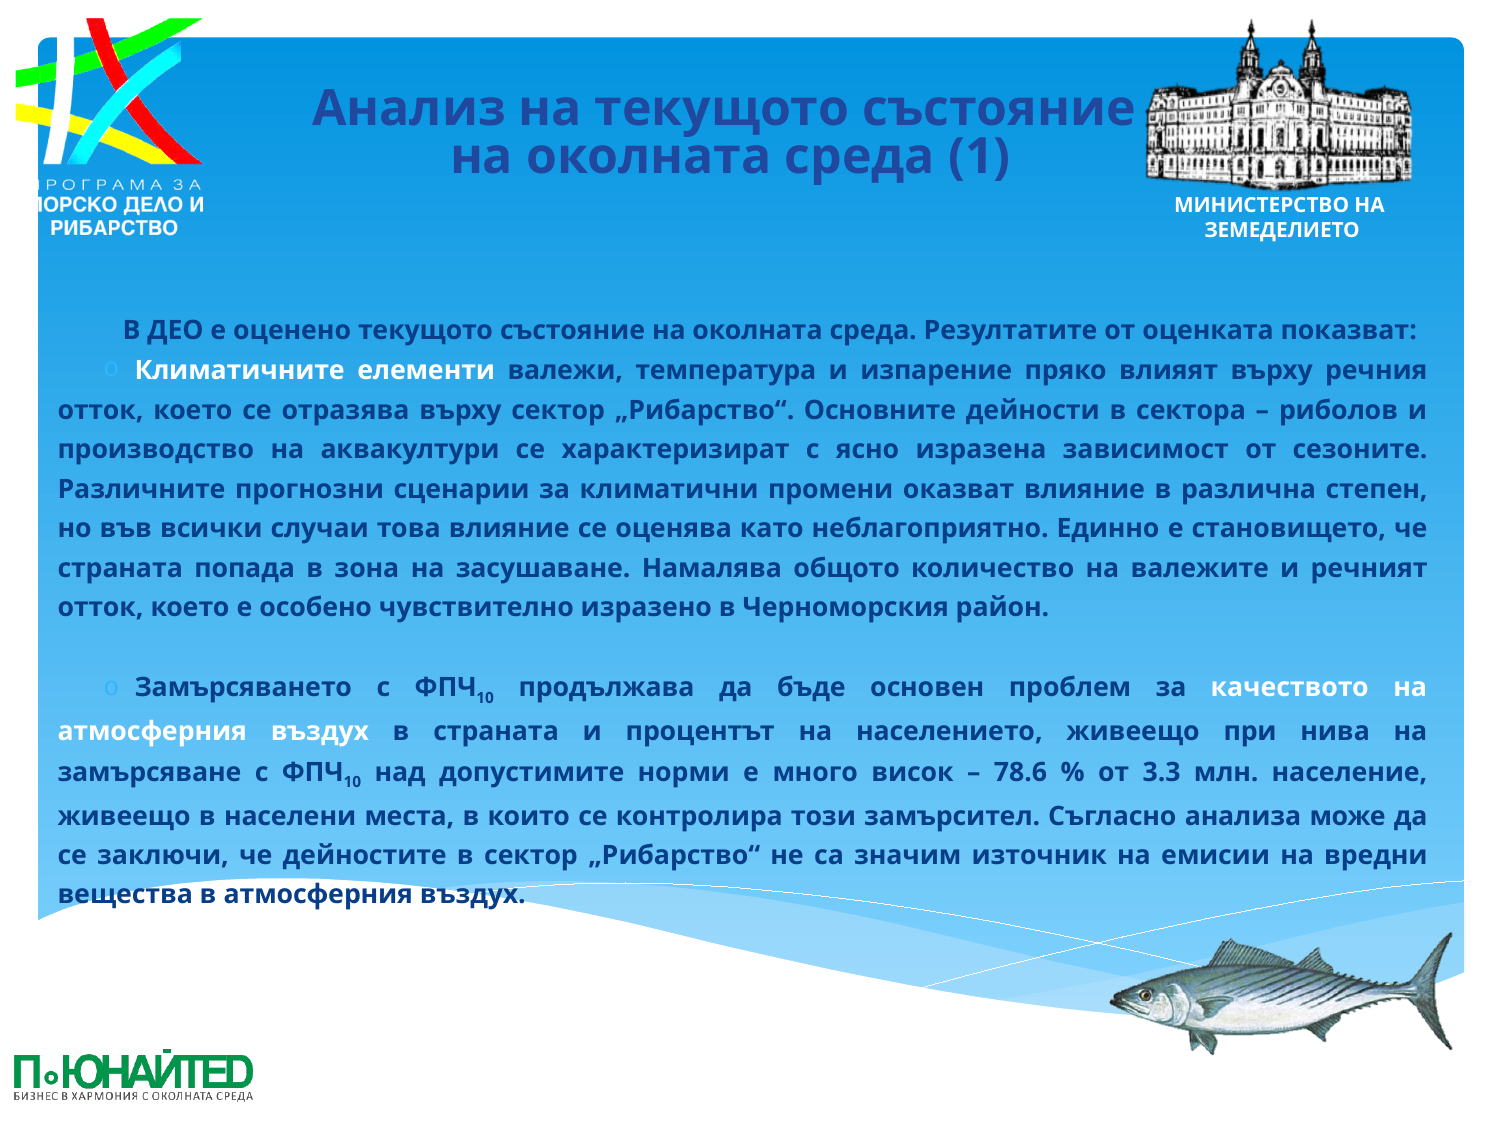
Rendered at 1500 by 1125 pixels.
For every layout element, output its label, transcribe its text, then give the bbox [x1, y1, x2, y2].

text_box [1088, 13, 1476, 250]
subtitle В ДЕО е оценено текущото състояние на околната среда. Резултатите от оценката показват: Климатичните елементи валежи, температура и изпарение пряко влияят върху речния отток, което се отразява върху сектор „Рибарство“. Основните дейности в сектора – риболов и производство на аквакултури се характеризират с ясно изразена зависимост от сезоните. Различните прогнозни сценарии за климатични промени оказват влияние в различна степен, но във всички случаи това влияние се оценява като неблагоприятно. Единно е становището, че страната попада в зона на засушаване. Намалява общото количество на валежите и речният отток, което е особено чувствително изразено в Черноморския район. Замърсяването с ФПЧ10 продължава да бъде основен проблем за качеството на атмосферния въздух в страната и процентът на населението, живеещо при нива на замърсяване с ФПЧ10 над допустимите норми е много висок – 78.6 % от 3.3 млн. население, живеещо в населени места, в които се контролира този замърсител. Съгласно анализа може да се заключи, че дейностите в сектор „Рибарство“ не са значим източник на емисии на вредни вещества в атмосферния въздух. [42, 260, 1442, 961]
picture [13, 1049, 253, 1102]
text_box [76, 444, 1400, 505]
text_box Анализ на текущото състояние на околната среда (1) [220, 79, 1082, 191]
picture [1106, 928, 1458, 1059]
picture [0, 8, 215, 241]
